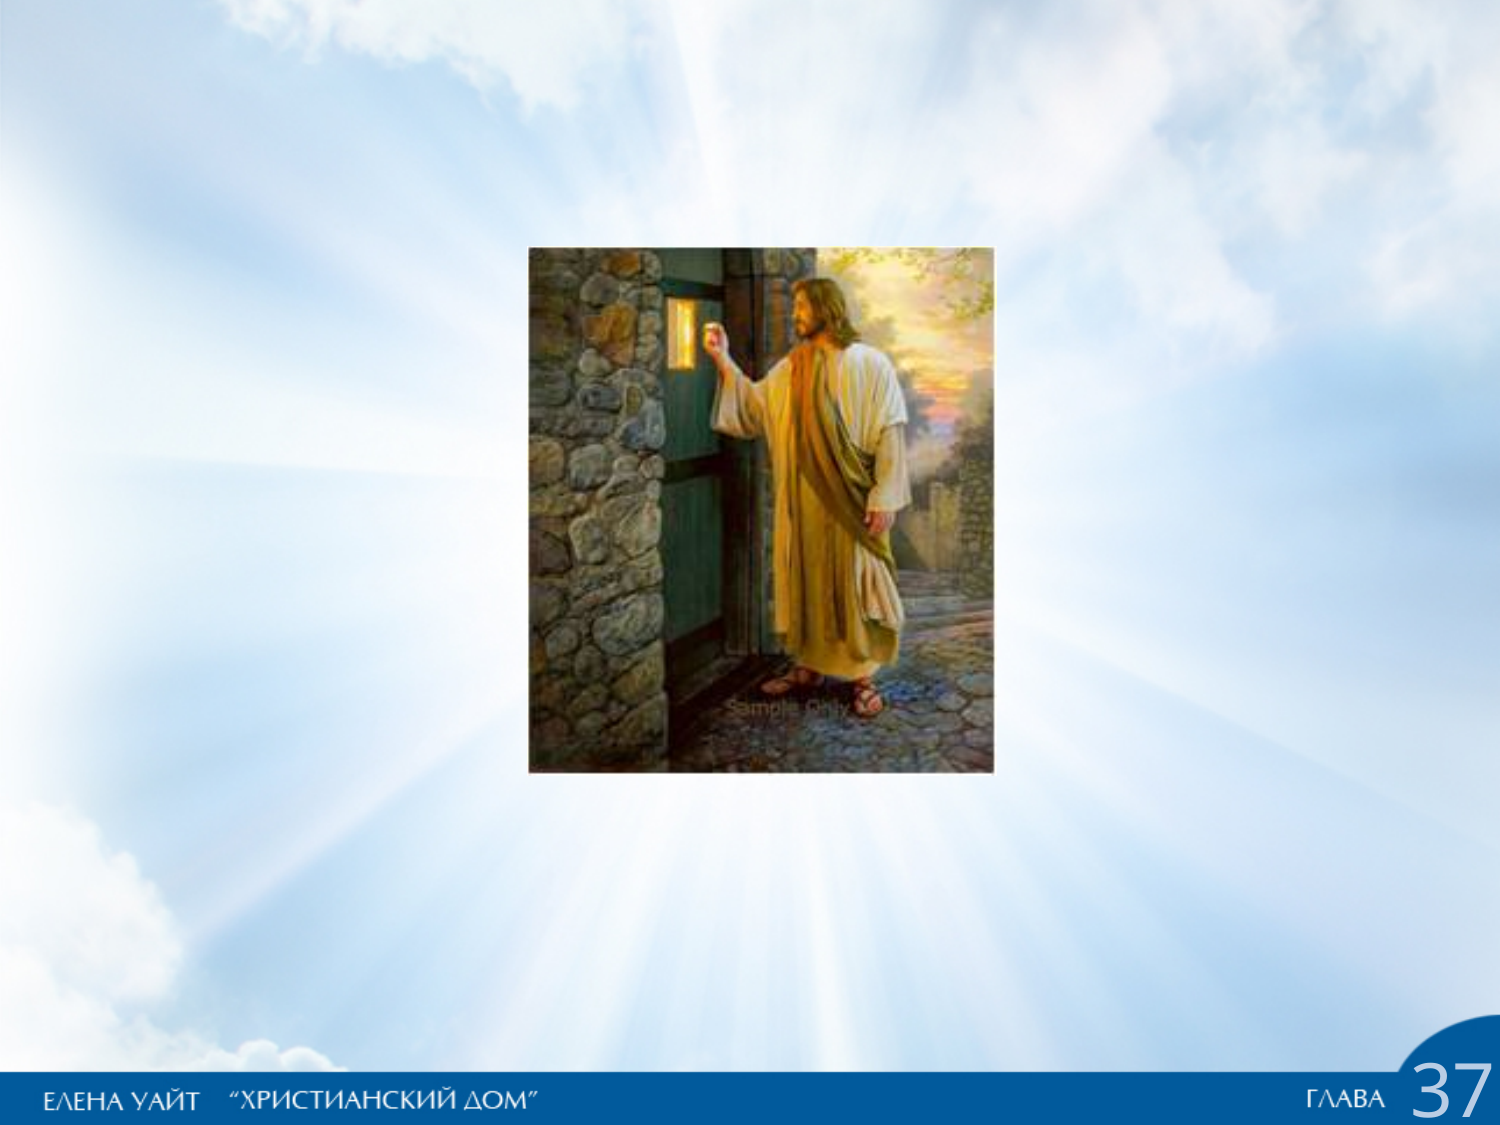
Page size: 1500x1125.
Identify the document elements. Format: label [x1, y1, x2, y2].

picture [0, 0, 1500, 1125]
list [527, 245, 997, 776]
